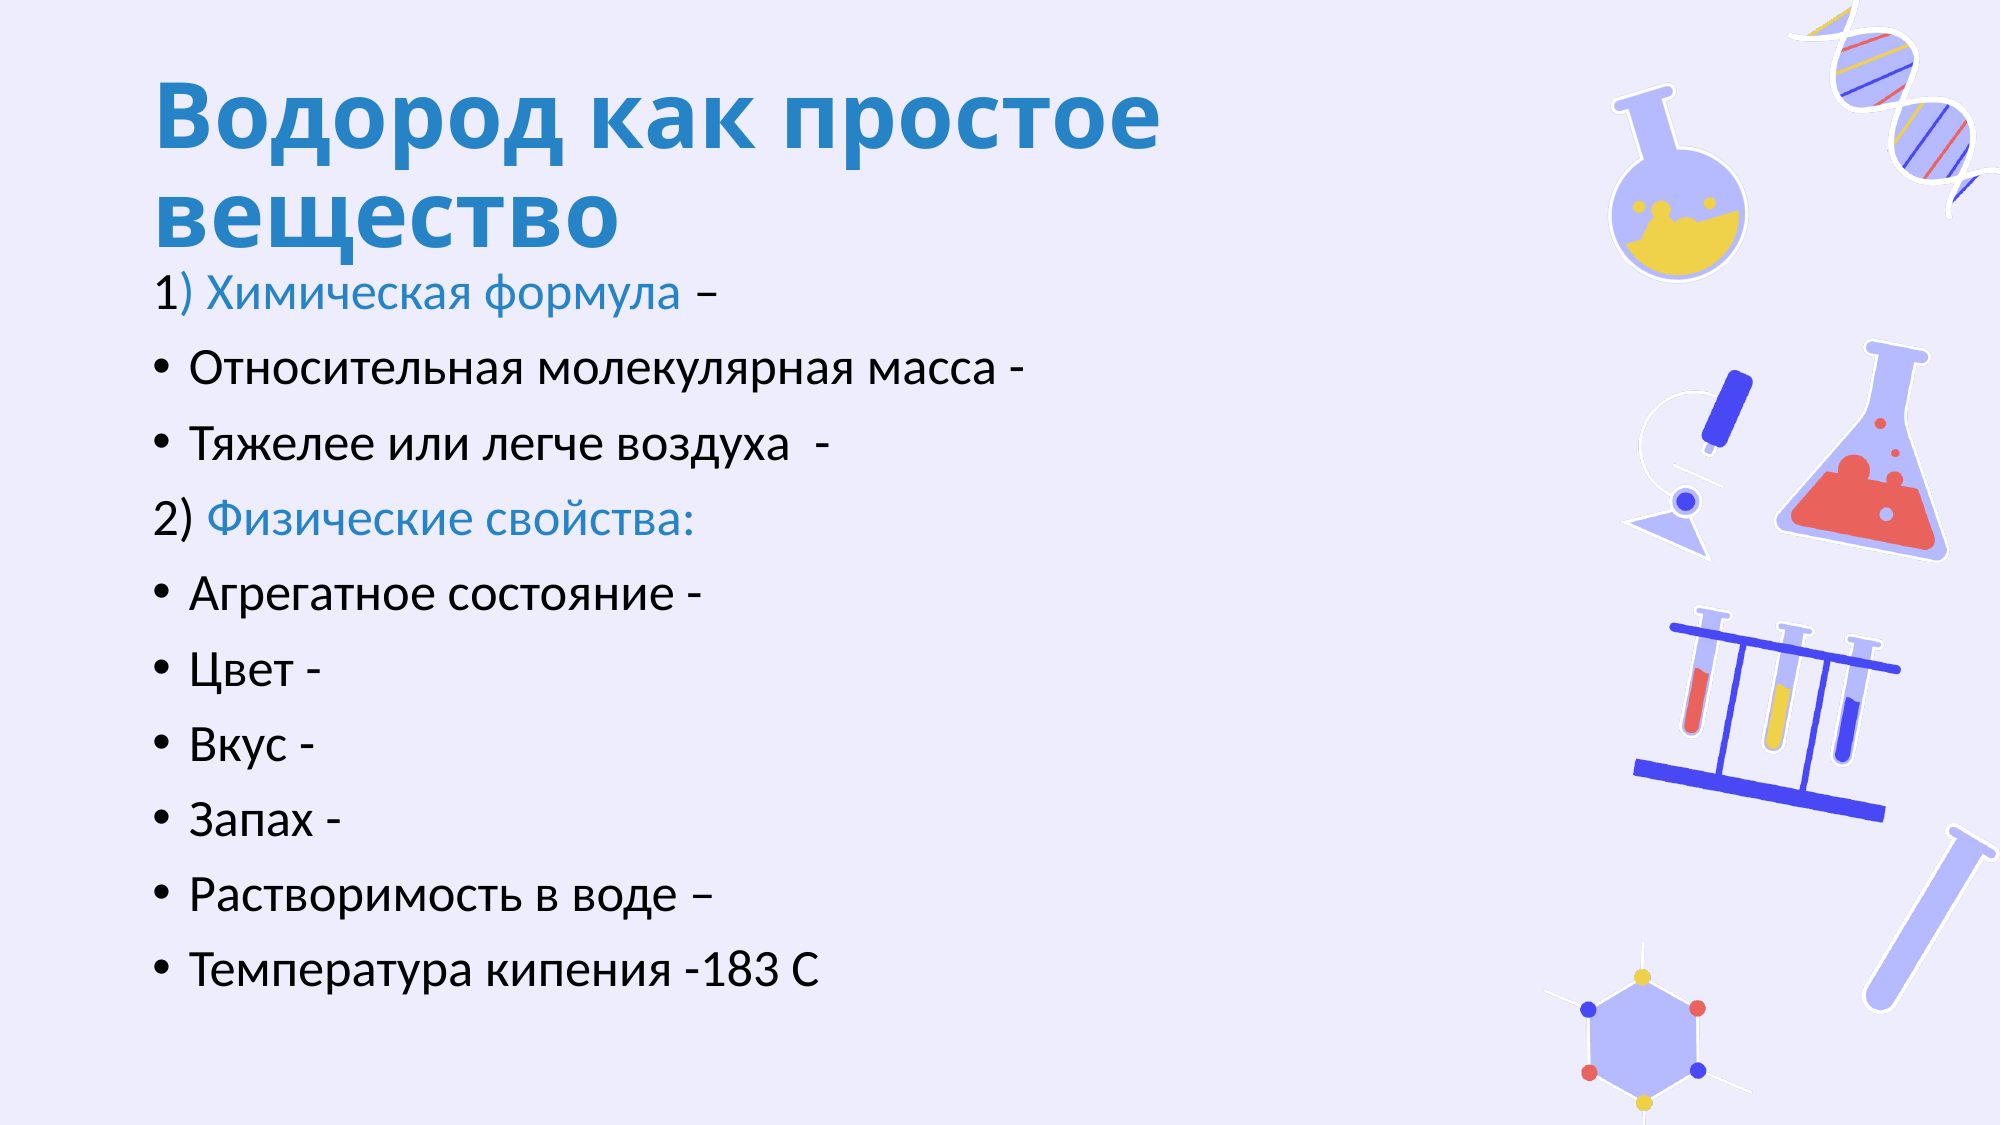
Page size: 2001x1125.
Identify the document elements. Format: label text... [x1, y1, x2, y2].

title Водород как простое вещество [137, 59, 1611, 257]
picture [1773, 338, 1950, 563]
picture [1619, 369, 1753, 563]
picture [1543, 941, 1753, 1125]
picture [1611, 0, 2001, 312]
list 1) Химическая формула – Относительная молекулярная масса - Тяжелее или легче воздуха - 2) Физические свойства: Агрегатное состояние - Цвет - Вкус - Запах - Растворимость в воде – Температура кипения -183 С [137, 257, 1611, 1014]
picture [1632, 604, 2000, 1014]
